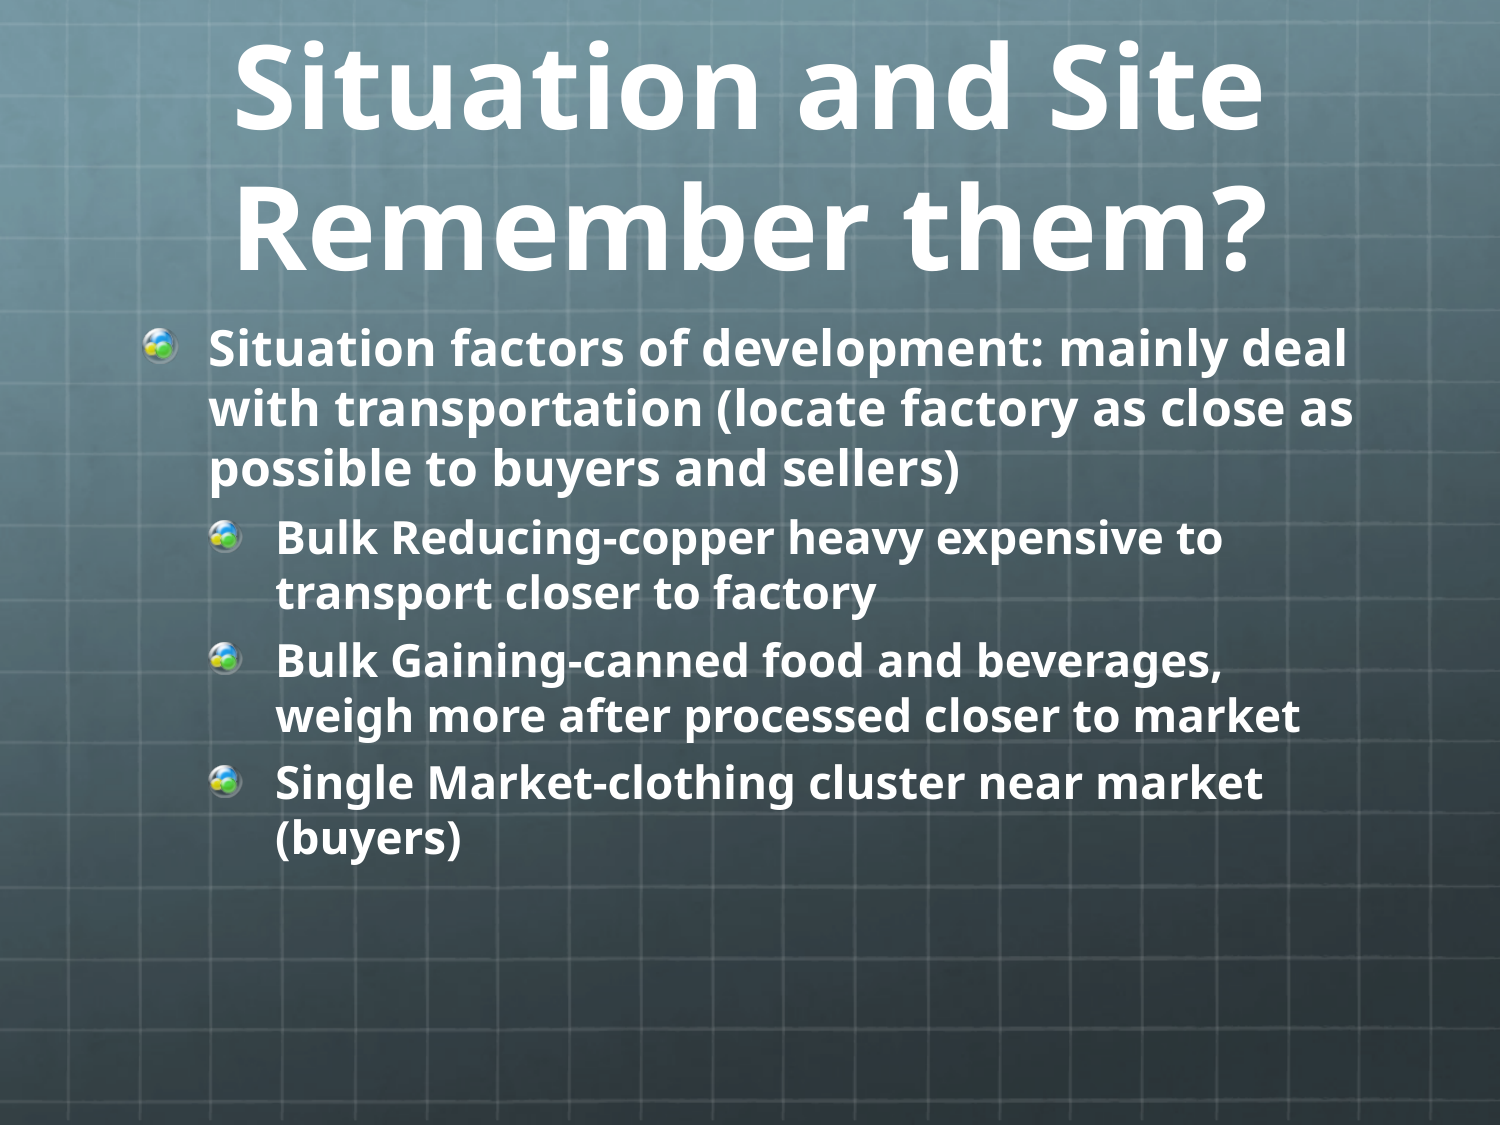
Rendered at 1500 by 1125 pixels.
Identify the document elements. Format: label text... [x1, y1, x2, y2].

picture [0, 0, 1500, 1125]
title Situation and Site Remember them? [127, 17, 1372, 289]
list Situation factors of development: mainly deal with transportation (locate factory as close as possible to buyers and sellers) Bulk Reducing-copper heavy expensive to transport closer to factory Bulk Gaining-canned food and beverages, weigh more after processed closer to market Single Market-clothing cluster near market (buyers) [127, 308, 1372, 958]
